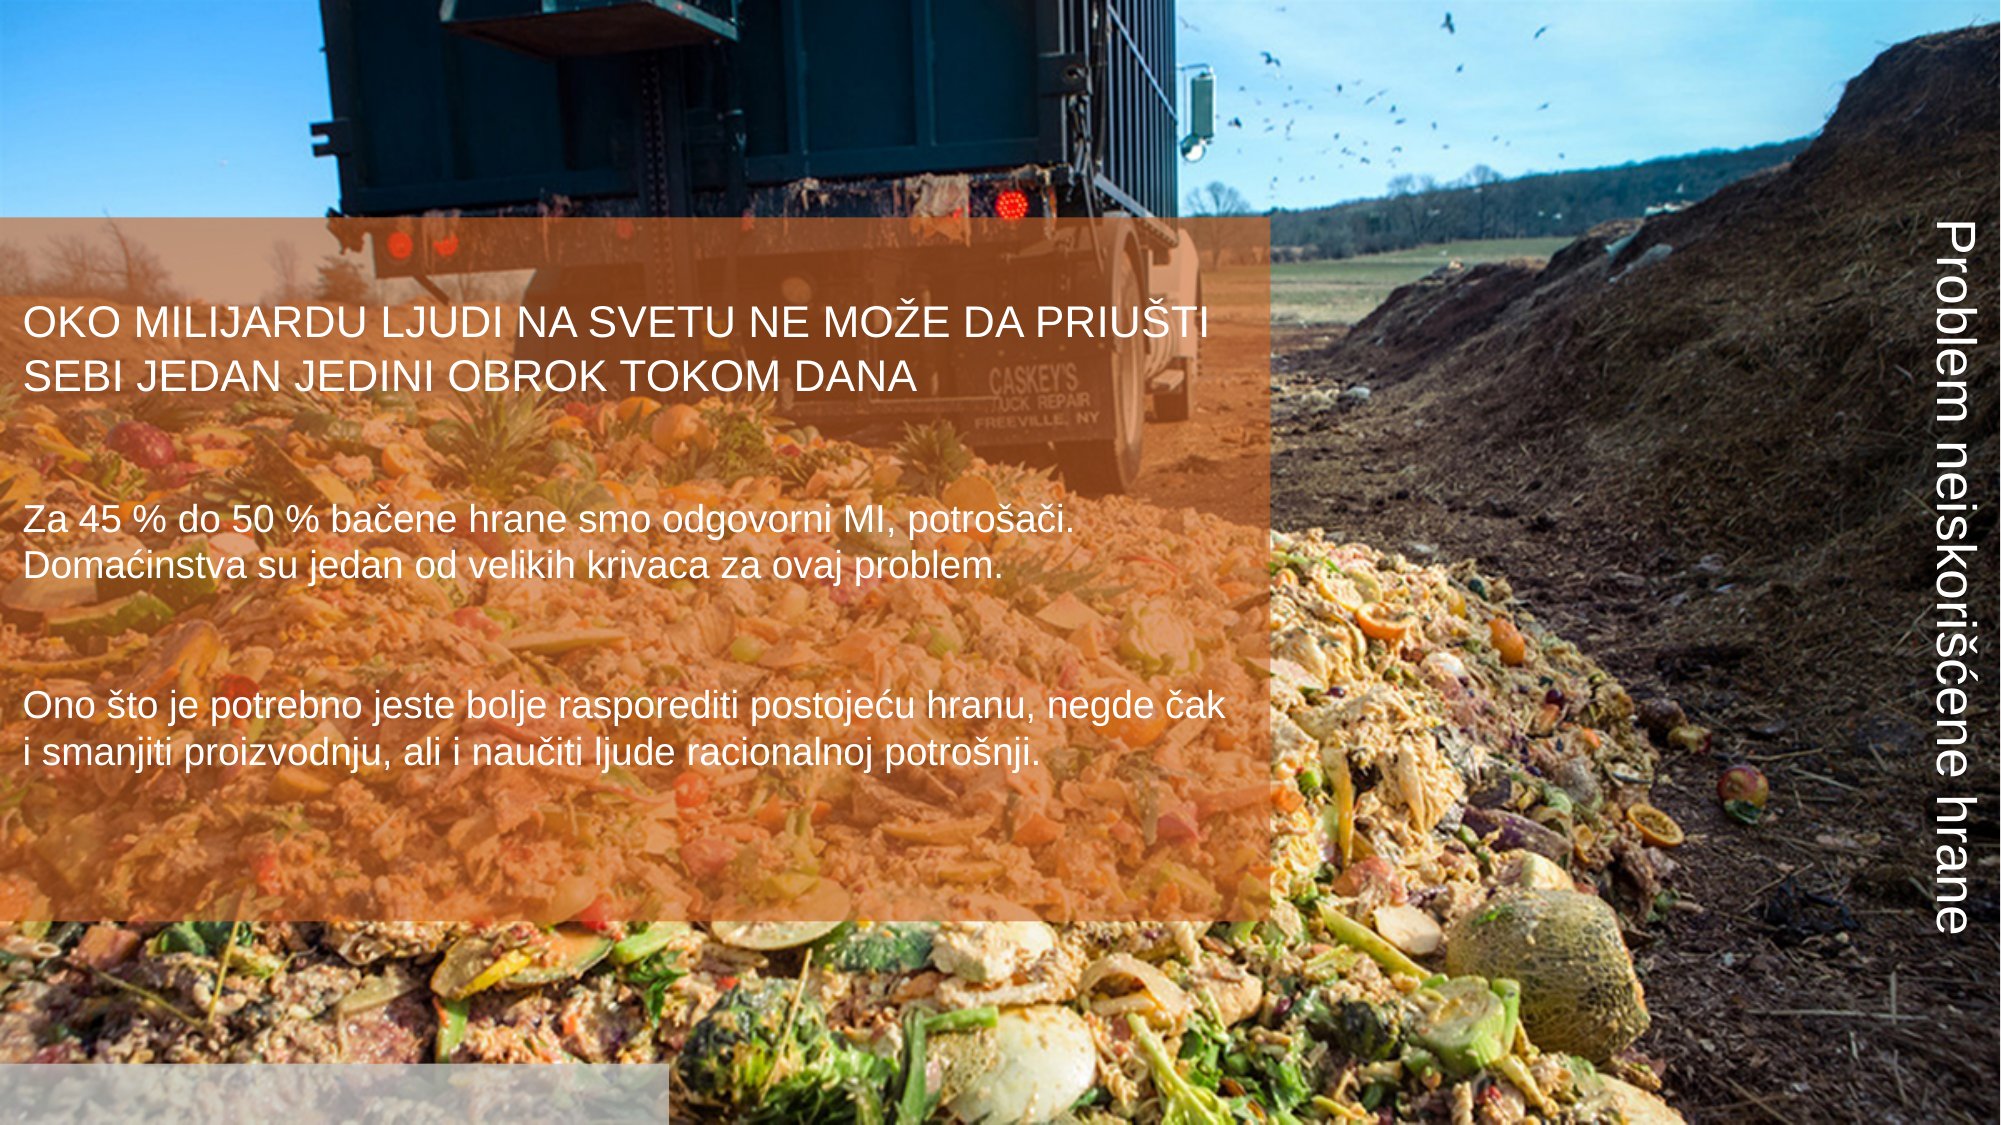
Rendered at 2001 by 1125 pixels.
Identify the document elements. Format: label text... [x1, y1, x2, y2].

picture [0, 0, 2001, 1125]
text_box Problem neiskorišćene hrane [1902, 204, 2000, 1125]
text_box OKO MILIJARDU LJUDI NA SVETU NE MOŽE DA PRIUŠTI SEBI JEDAN JEDINI OBROK TOKOM DANA Za 45 % do 50 % bačene hrane smo odgovorni MI, potrošači. Domaćinstva su jedan od velikih krivaca za ovaj problem. Ono što je potrebno jeste bolje rasporediti postojeću hranu, negde čak i smanjiti proizvodnju, ali i naučiti ljude racionalnoj potrošnji. [8, 286, 1241, 874]
picture [905, 163, 920, 167]
picture [922, 156, 938, 161]
